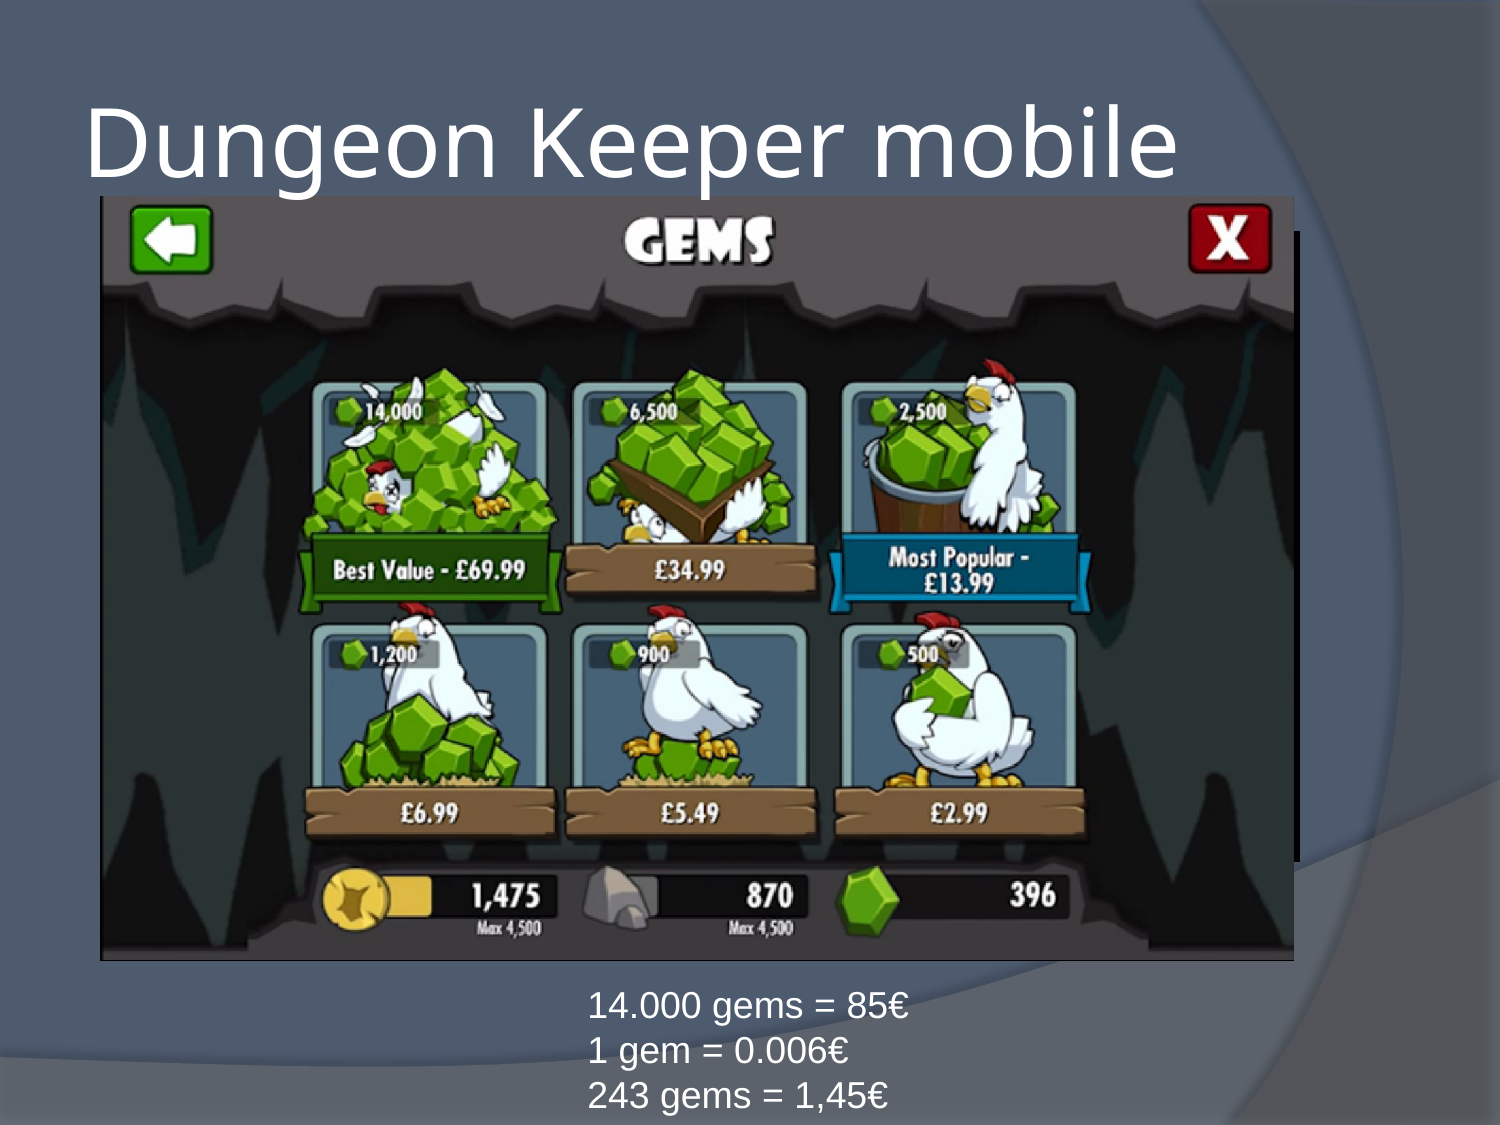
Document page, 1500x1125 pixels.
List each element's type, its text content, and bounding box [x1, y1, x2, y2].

picture [100, 196, 1294, 961]
title Dungeon Keeper mobile [75, 45, 1300, 233]
text_box 14.000 gems = 85€ 1 gem = 0.006€ 243 gems = 1,45€ [572, 973, 933, 1124]
